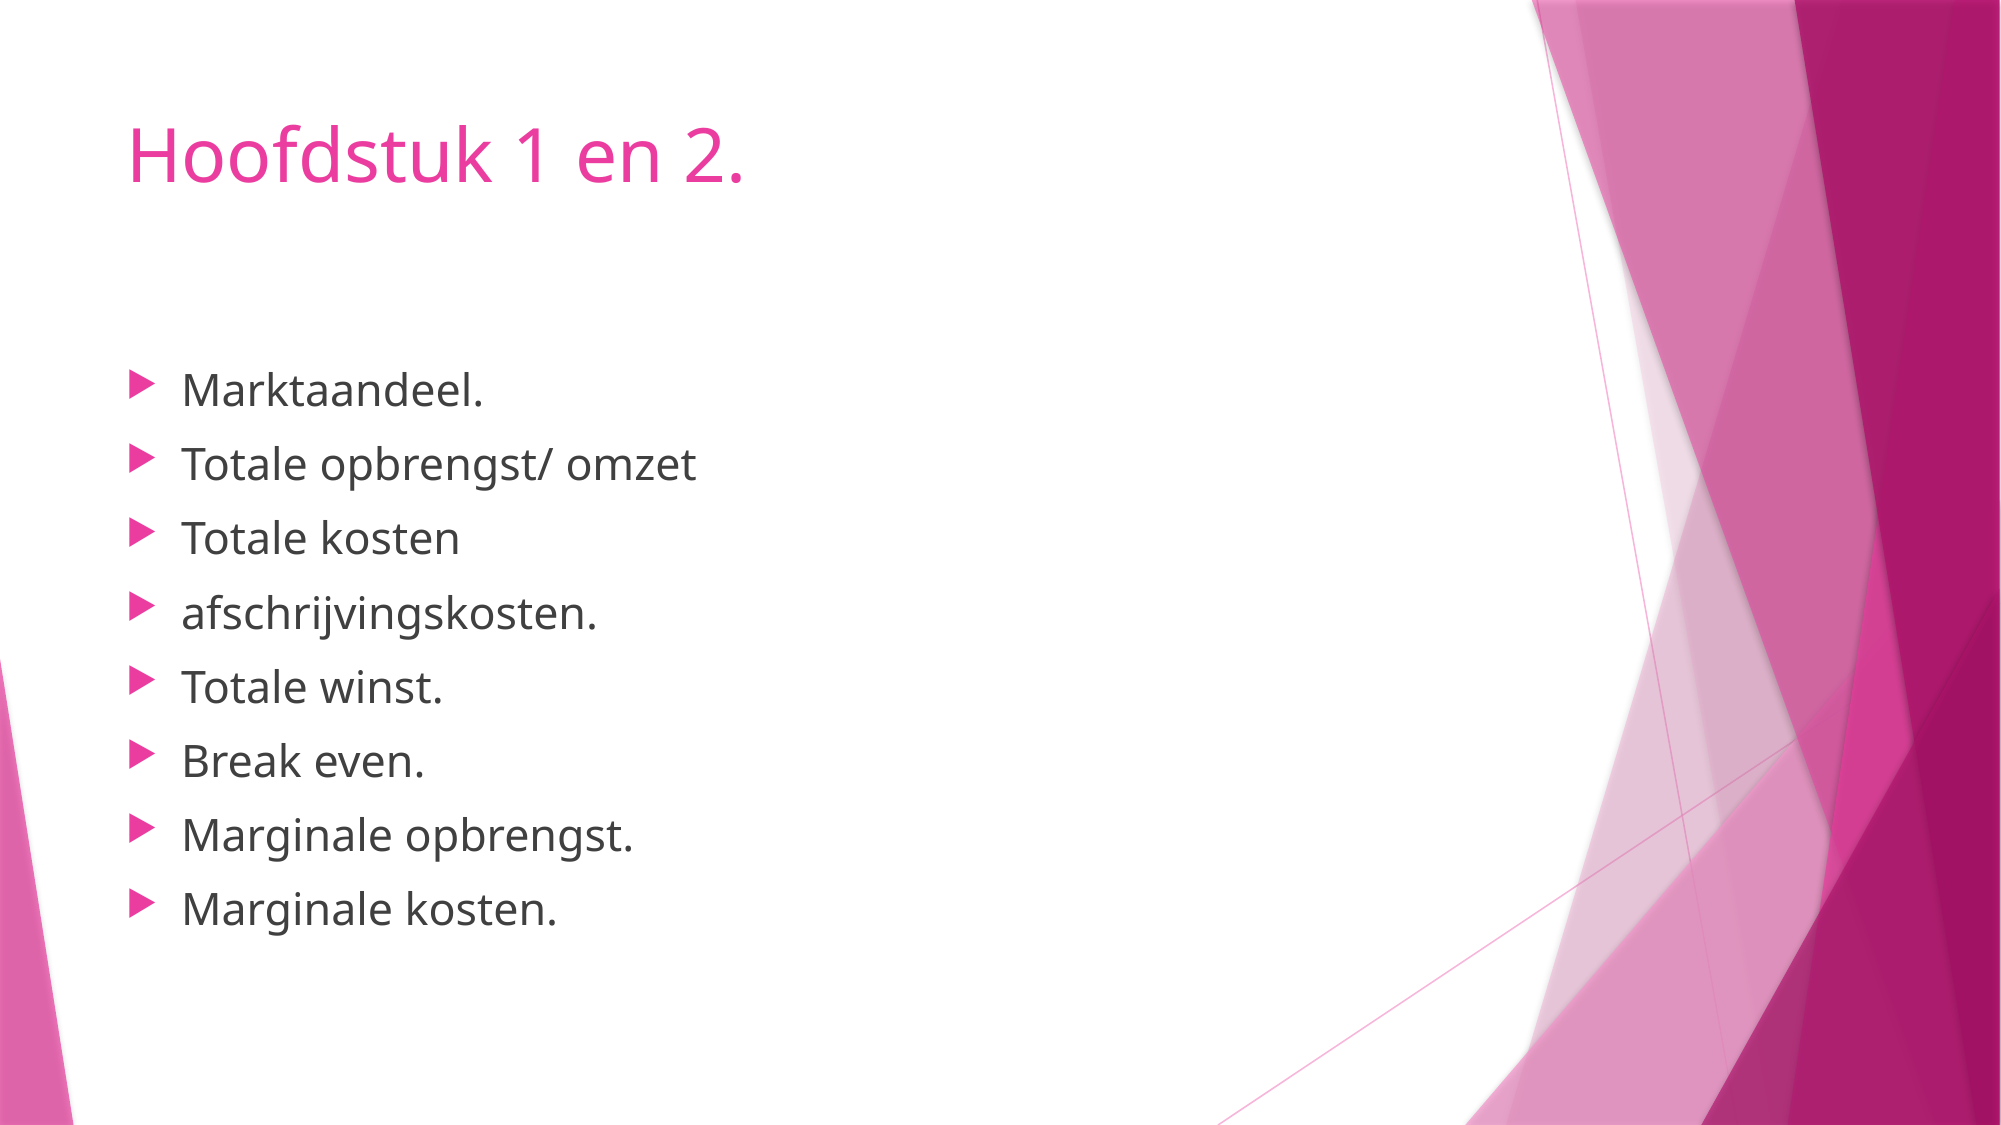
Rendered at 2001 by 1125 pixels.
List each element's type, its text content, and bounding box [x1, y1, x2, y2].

list Marktaandeel. Totale opbrengst/ omzet Totale kosten afschrijvingskosten. Totale winst. Break even. Marginale opbrengst. Marginale kosten. [111, 354, 1522, 992]
title Hoofdstuk 1 en 2. [111, 99, 1522, 317]
